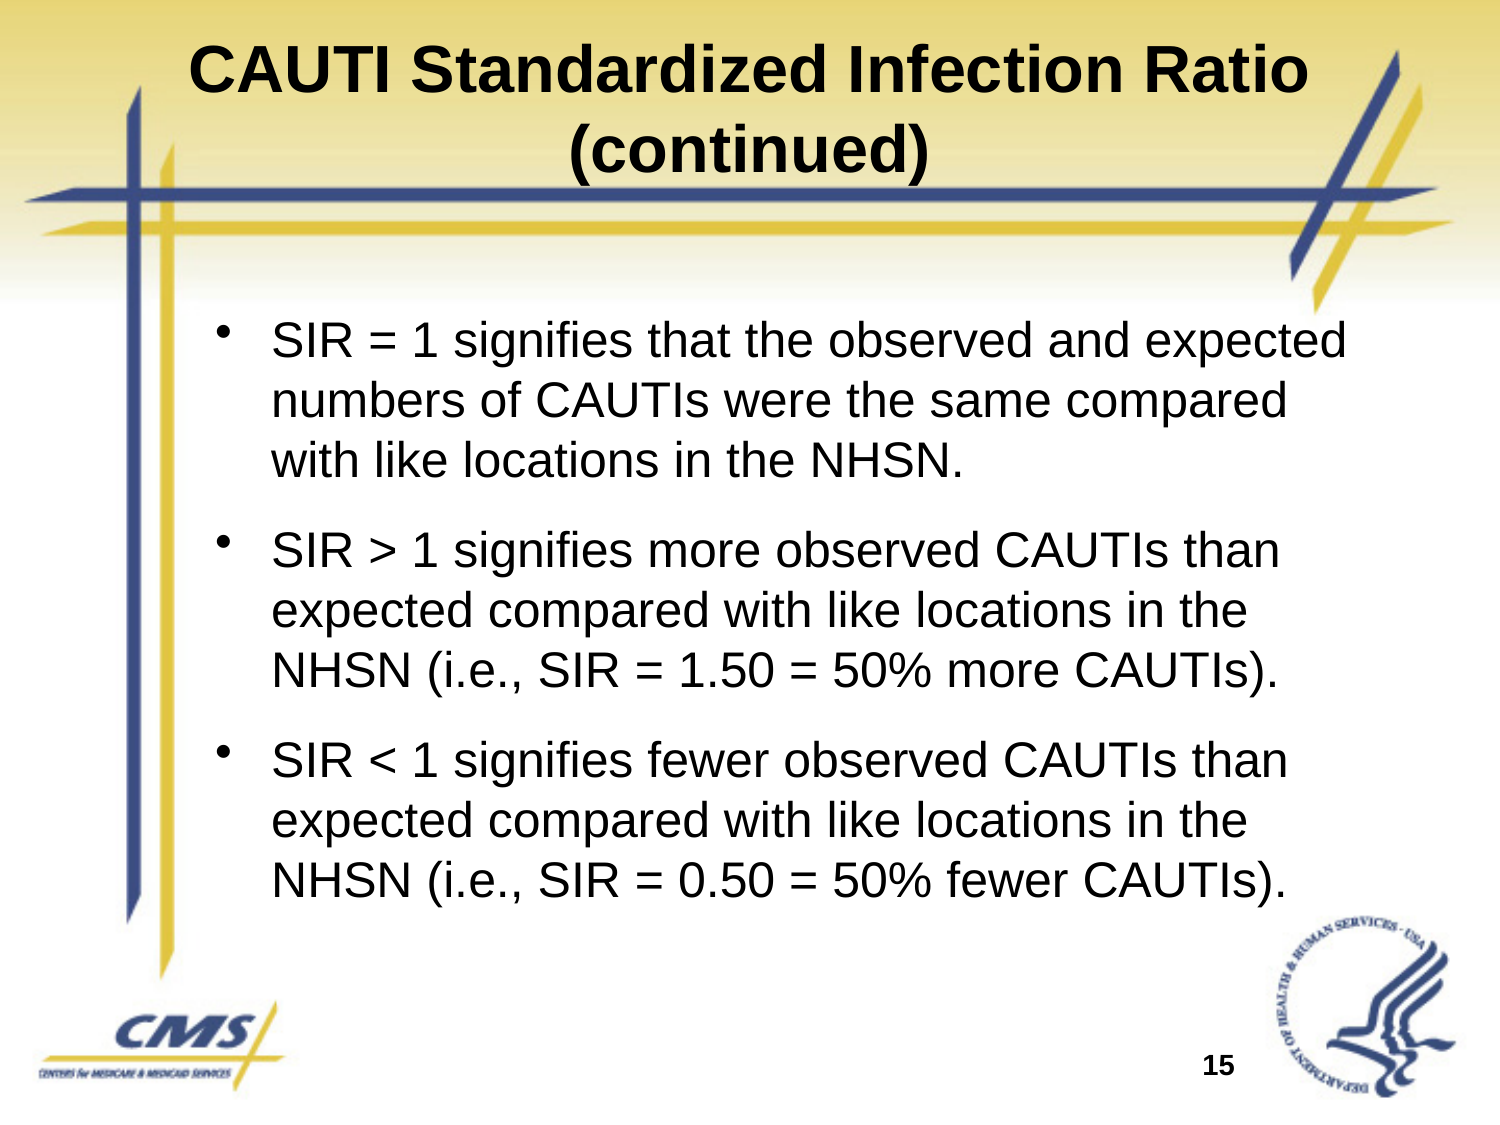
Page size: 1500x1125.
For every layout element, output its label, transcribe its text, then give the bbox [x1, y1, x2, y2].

picture [0, 0, 1500, 1125]
list SIR = 1 signifies that the observed and expected numbers of CAUTIs were the same compared with like locations in the NHSN. SIR > 1 signifies more observed CAUTIs than expected compared with like locations in the NHSN (i.e., SIR = 1.50 = 50% more CAUTIs). SIR < 1 signifies fewer observed CAUTIs than expected compared with like locations in the NHSN (i.e., SIR = 0.50 = 50% fewer CAUTIs). [199, 299, 1376, 951]
title CAUTI Standardized Infection Ratio (continued) [112, 12, 1388, 201]
